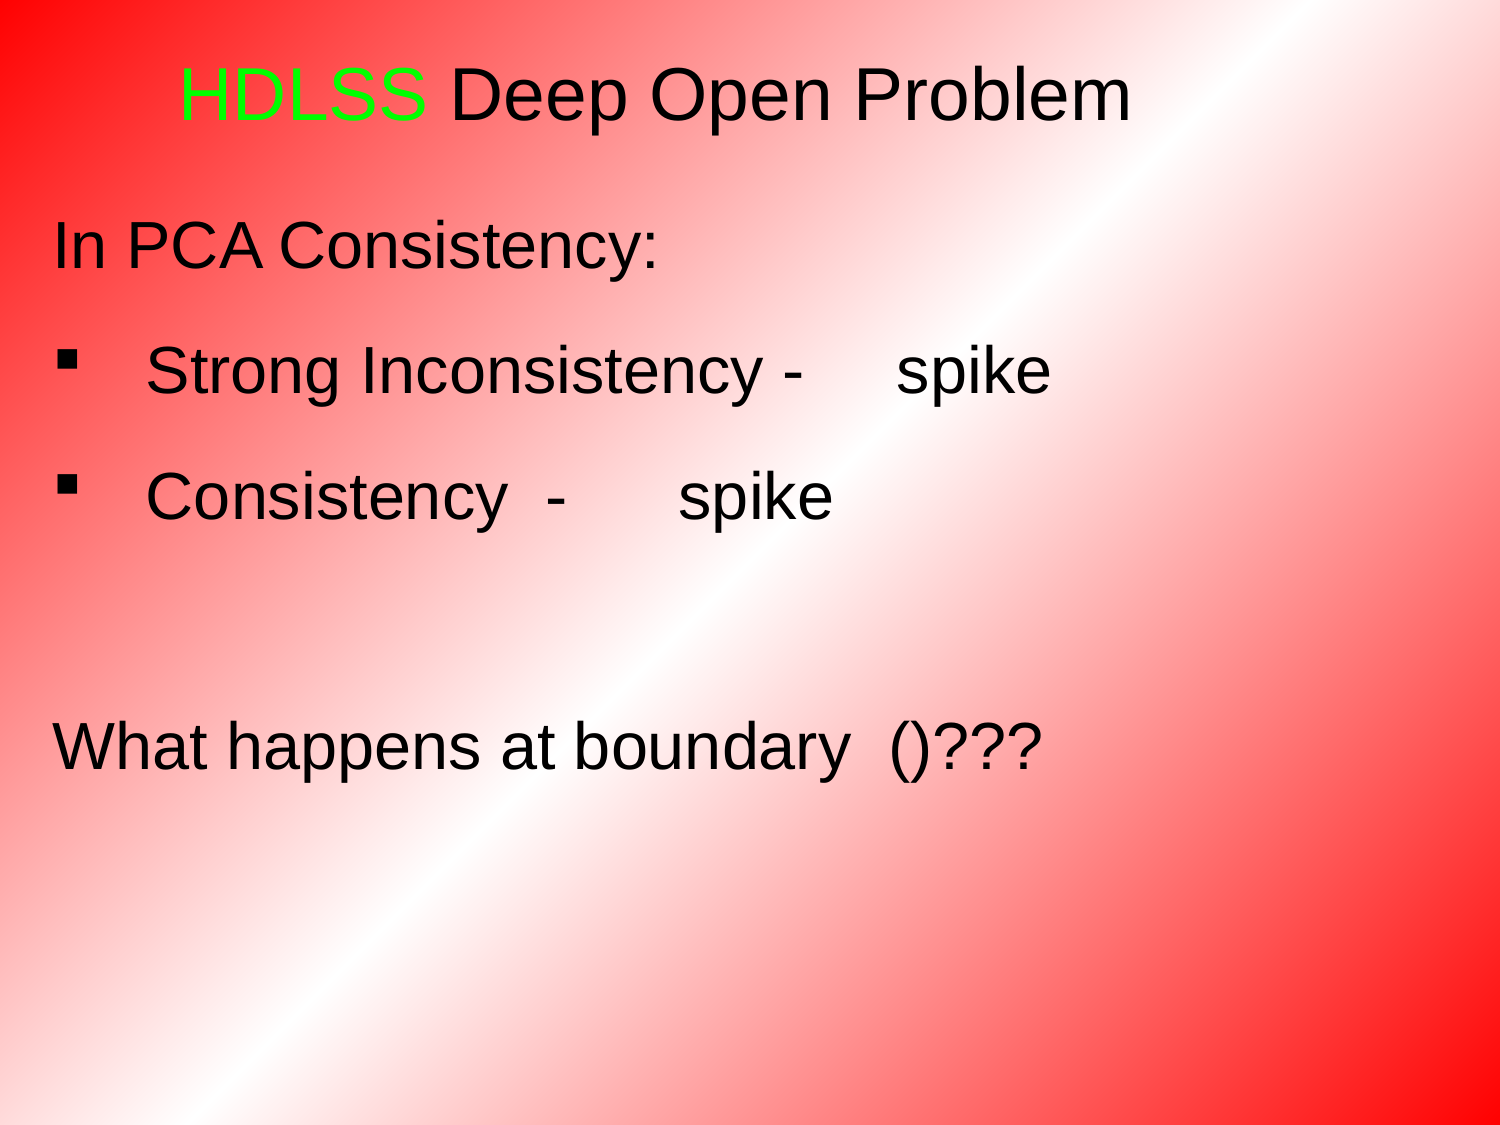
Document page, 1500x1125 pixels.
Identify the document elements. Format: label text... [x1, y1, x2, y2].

title HDLSS Deep Open Problem [24, 50, 1288, 131]
